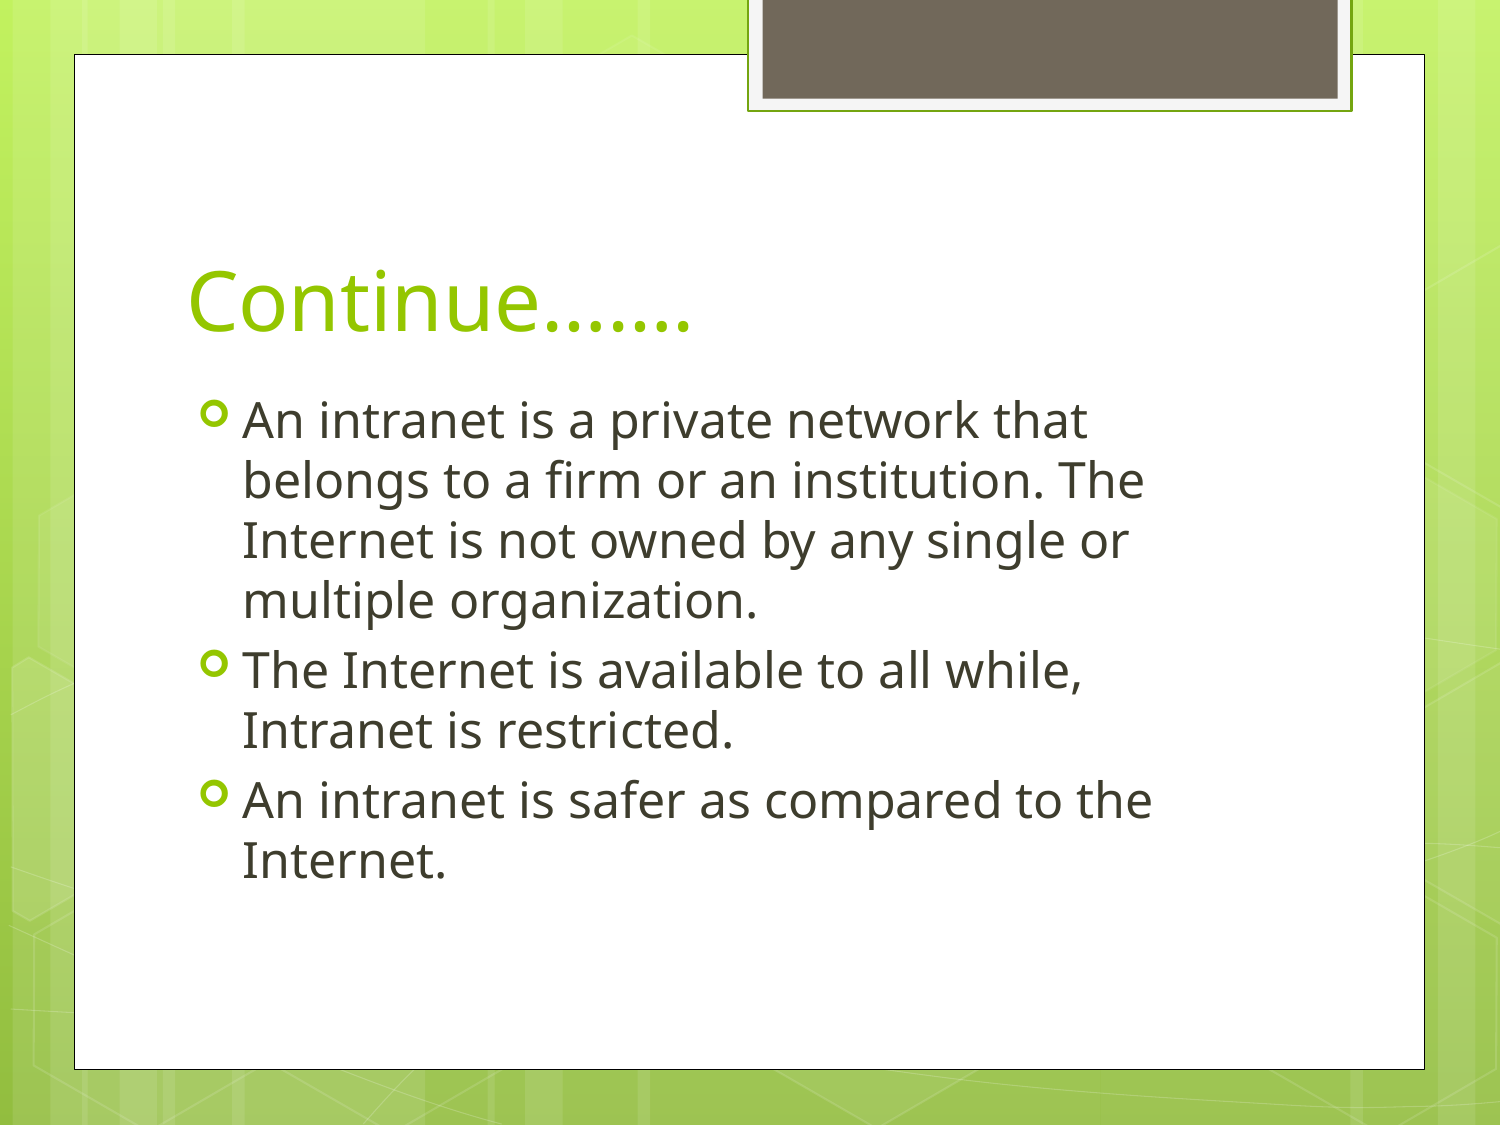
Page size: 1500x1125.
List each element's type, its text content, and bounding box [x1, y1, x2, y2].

list An intranet is a private network that belongs to a firm or an institution. The Internet is not owned by any single or multiple organization. The Internet is available to all while, Intranet is restricted. An intranet is safer as compared to the Internet. [171, 381, 1283, 957]
title Continue……. [171, 168, 1324, 357]
